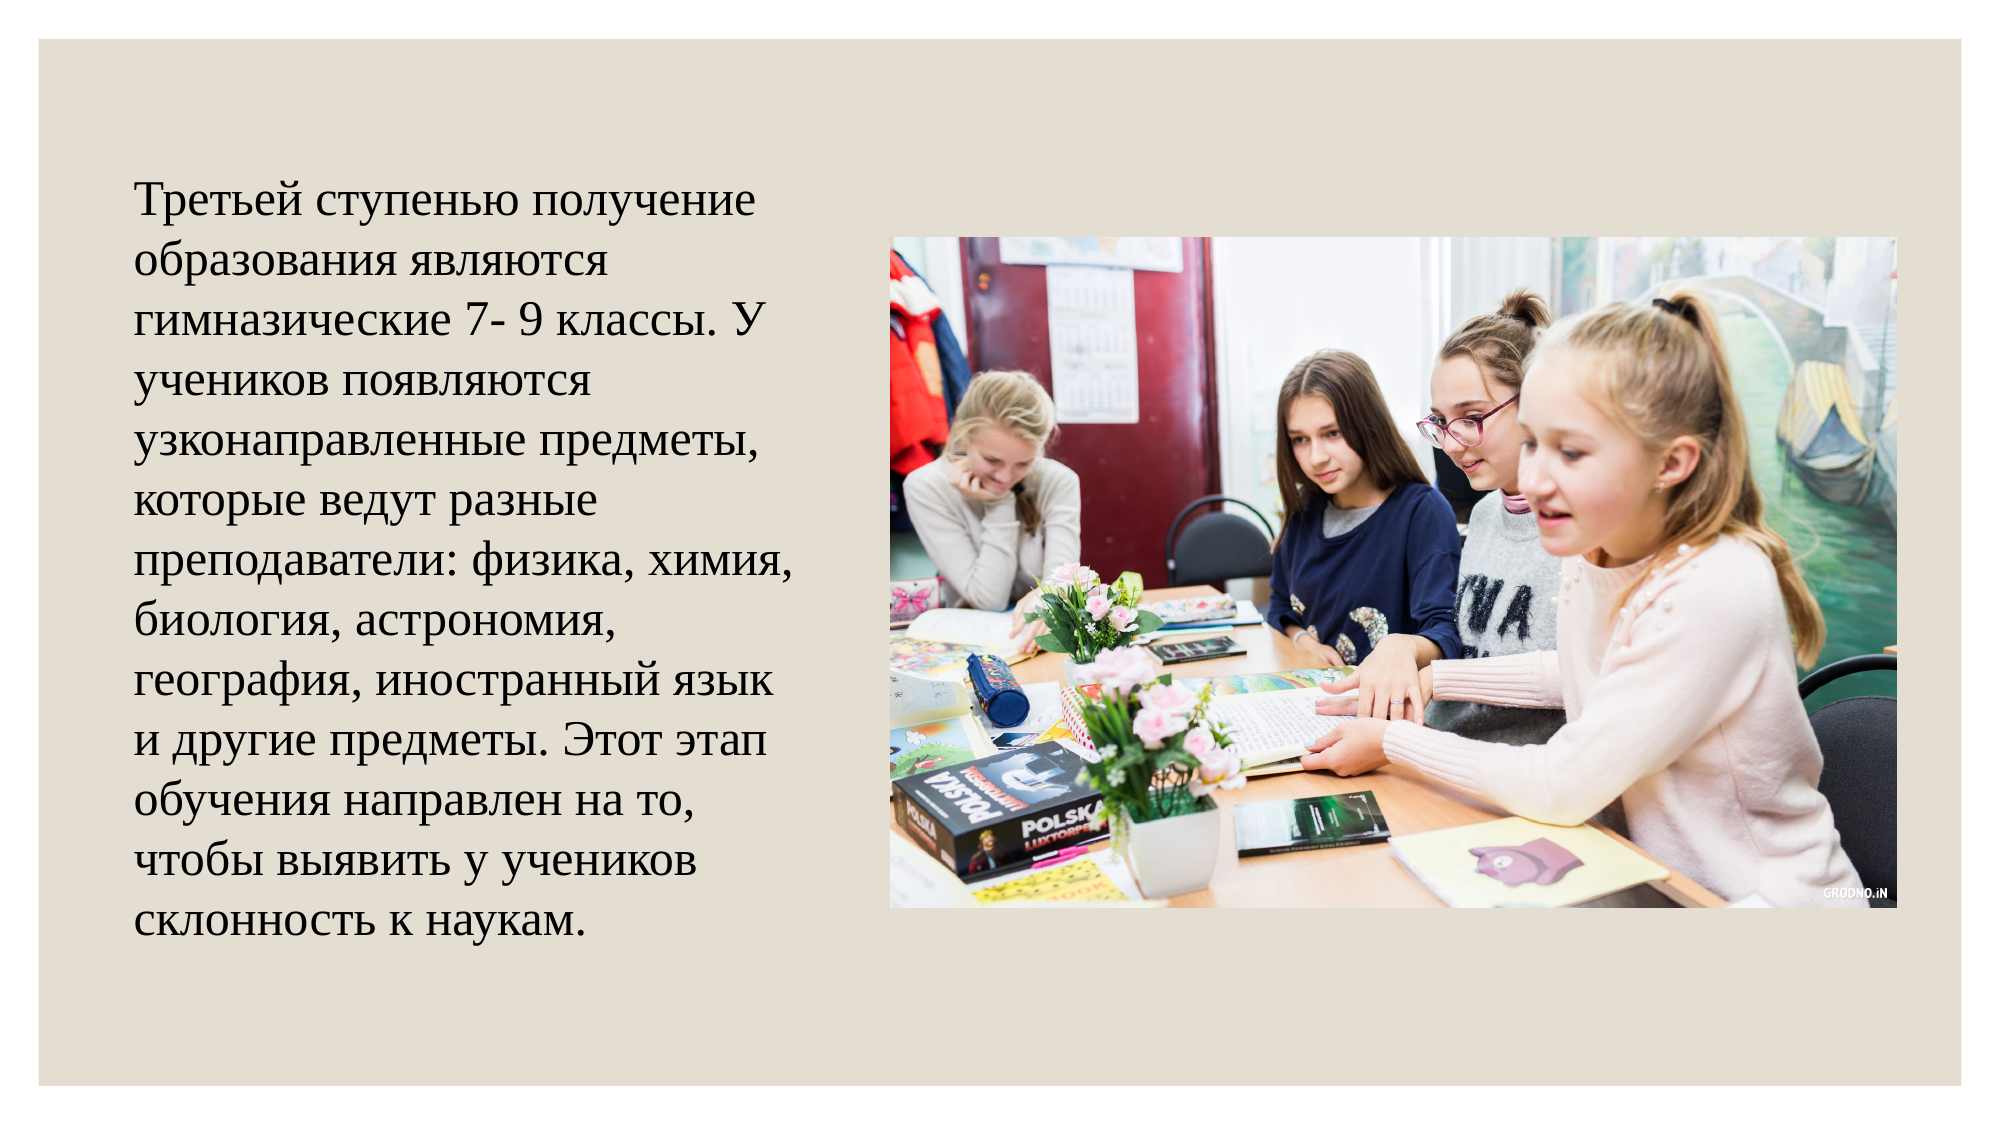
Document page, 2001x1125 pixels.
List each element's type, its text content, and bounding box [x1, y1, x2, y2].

picture [890, 237, 1897, 908]
list Третьей ступенью получение образования являются гимназические 7- 9 классы. У учеников появляются узконаправленные предметы, которые ведут разные преподаватели: физика, химия, биология, астрономия, география, иностранный язык и другие предметы. Этот этап обучения направлен на то, чтобы выявить у учеников склонность к наукам. [118, 157, 817, 803]
